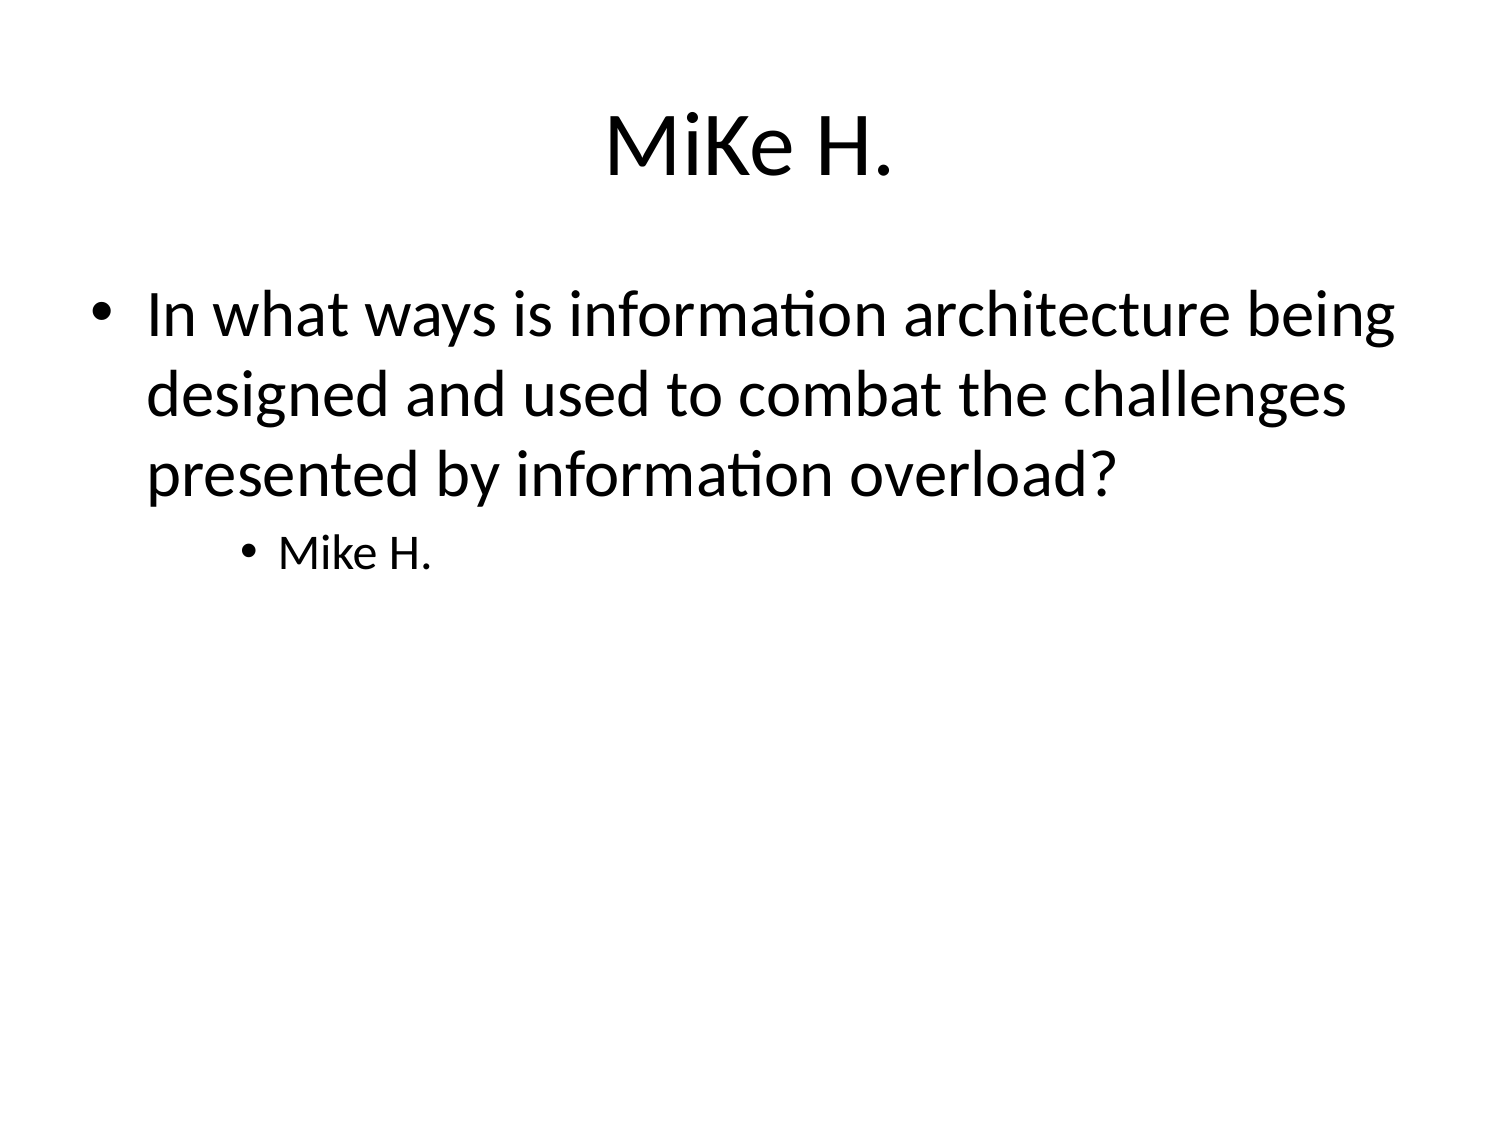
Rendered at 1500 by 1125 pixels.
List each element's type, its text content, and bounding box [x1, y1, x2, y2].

list In what ways is information architecture being designed and used to combat the challenges presented by information overload? Mike H. [75, 262, 1425, 1005]
title MiKe H. [75, 45, 1425, 233]
